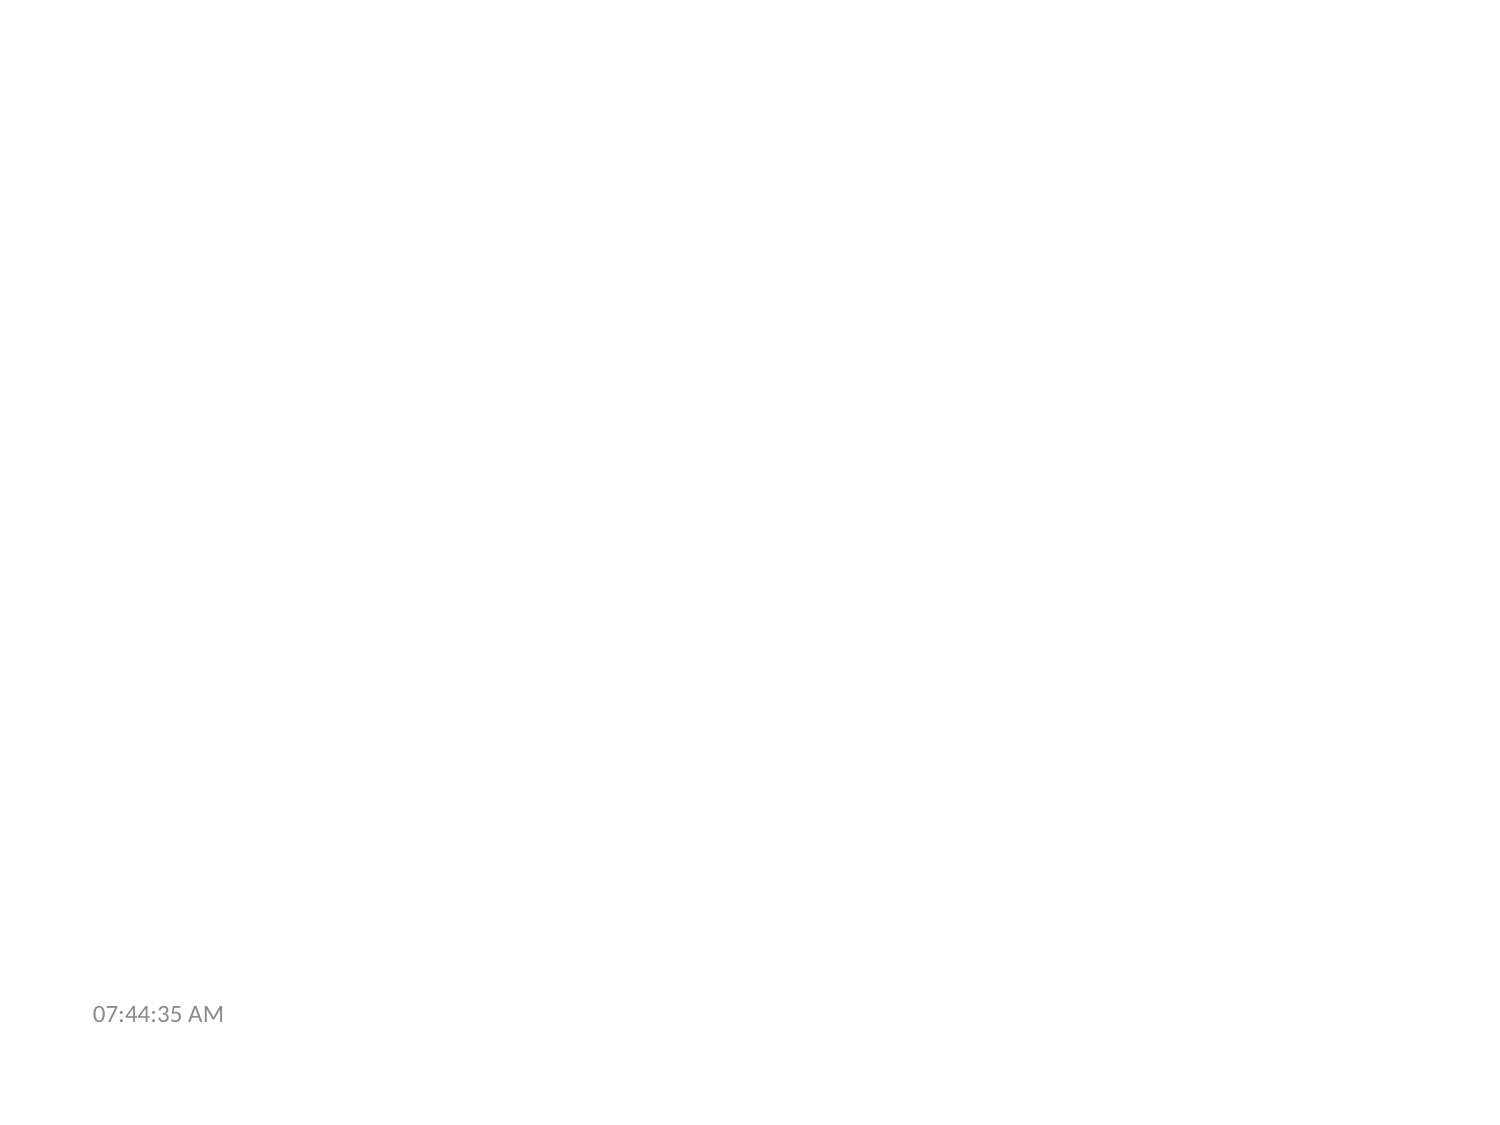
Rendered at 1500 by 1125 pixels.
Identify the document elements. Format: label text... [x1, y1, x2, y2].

text_box 3:35:09 PM [77, 982, 428, 1043]
